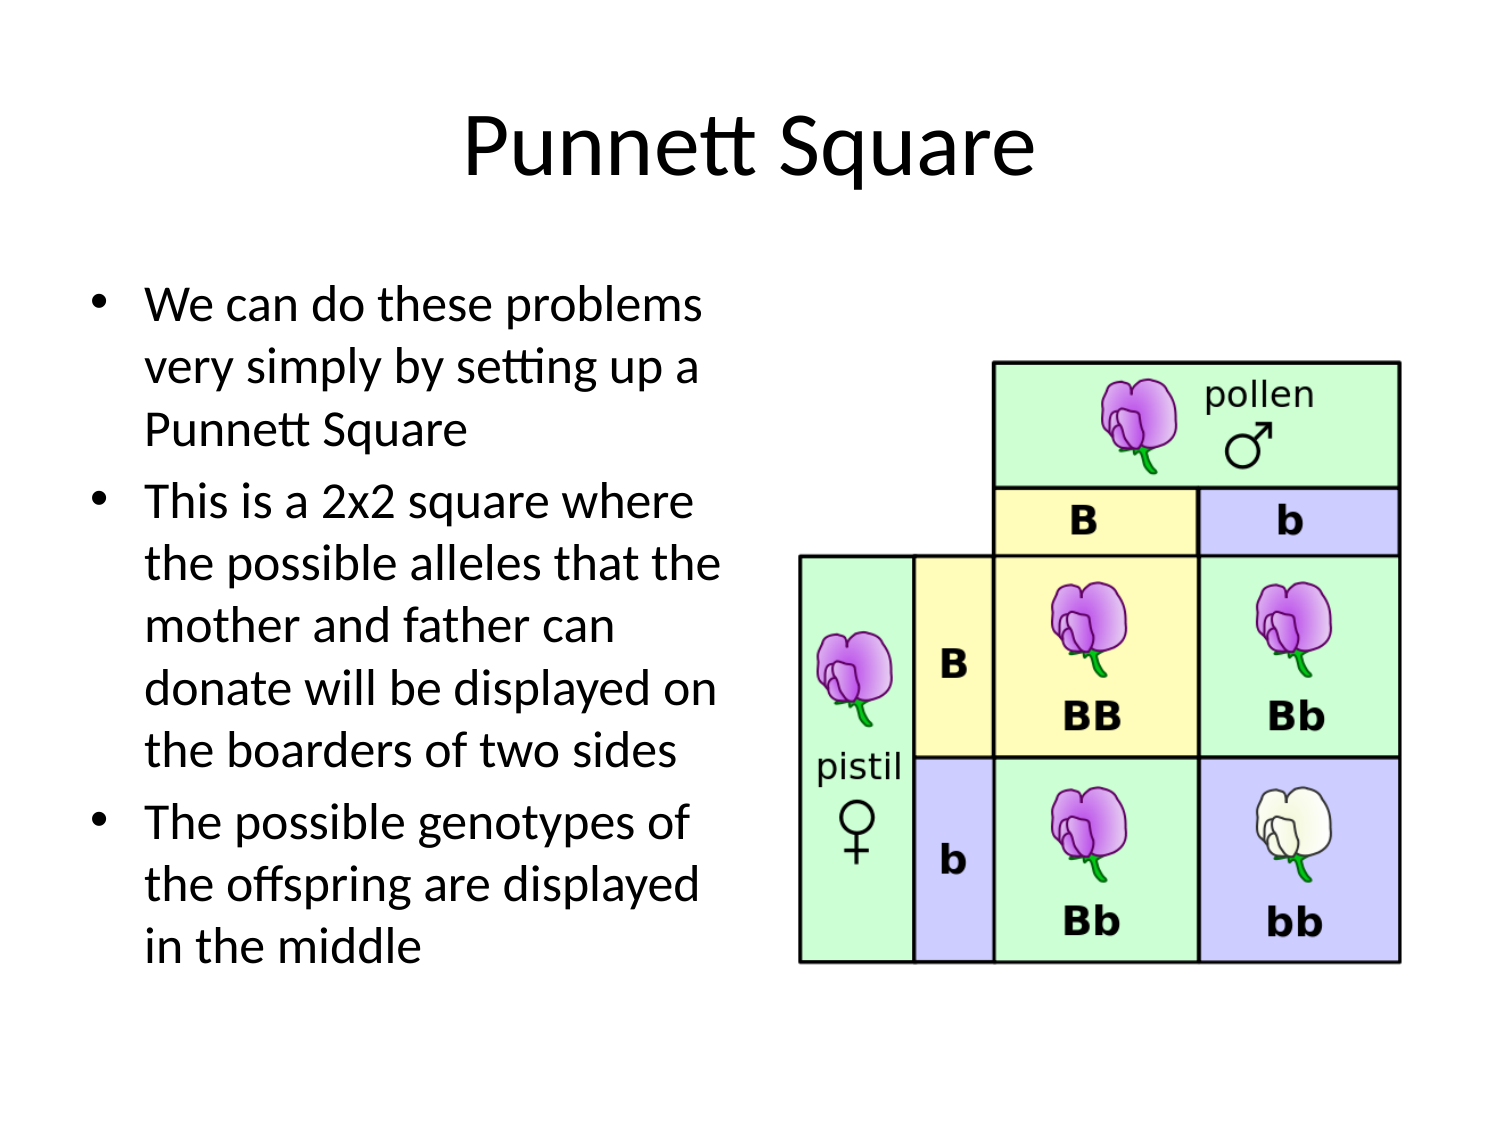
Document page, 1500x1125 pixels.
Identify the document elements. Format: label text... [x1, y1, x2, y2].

title Punnett Square [75, 45, 1425, 233]
list We can do these problems very simply by setting up a Punnett Square This is a 2x2 square where the possible alleles that the mother and father can donate will be displayed on the boarders of two sides The possible genotypes of the offspring are displayed in the middle [75, 262, 738, 1005]
picture [787, 349, 1413, 976]
